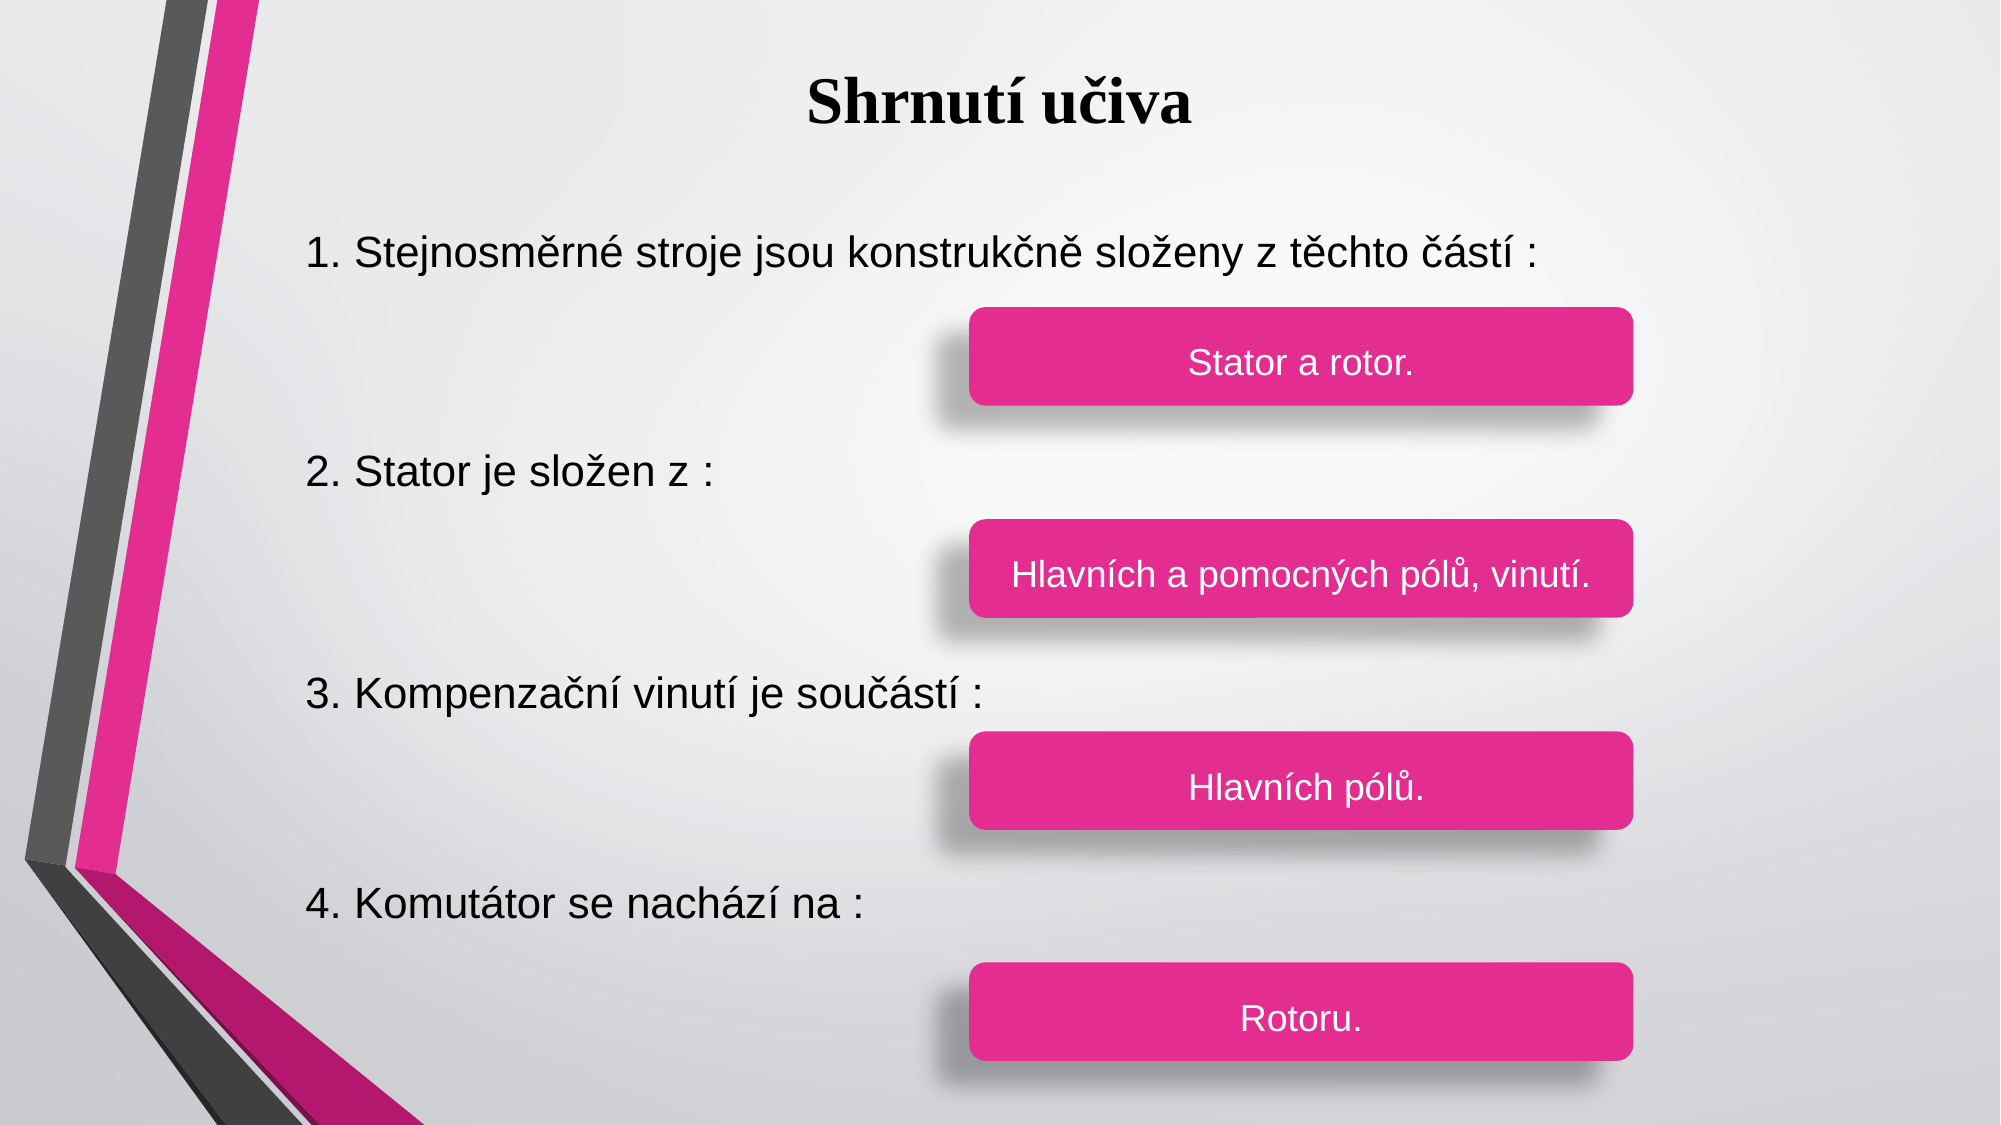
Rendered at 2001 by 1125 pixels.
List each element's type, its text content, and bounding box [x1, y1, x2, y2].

text_box Hlavních pólů. [967, 730, 1635, 832]
title Shrnutí učiva [337, 0, 1663, 194]
text_box Stator a rotor. [967, 305, 1635, 407]
text_box Rotoru. [967, 961, 1635, 1063]
text_box Hlavních a pomocných pólů, vinutí. [967, 517, 1635, 620]
list 1. Stejnosměrné stroje jsou konstrukčně složeny z těchto částí : 2. Stator je složen z : 3. Kompenzační vinutí je součástí : 4. Komutátor se nachází na : [290, 211, 1648, 1125]
